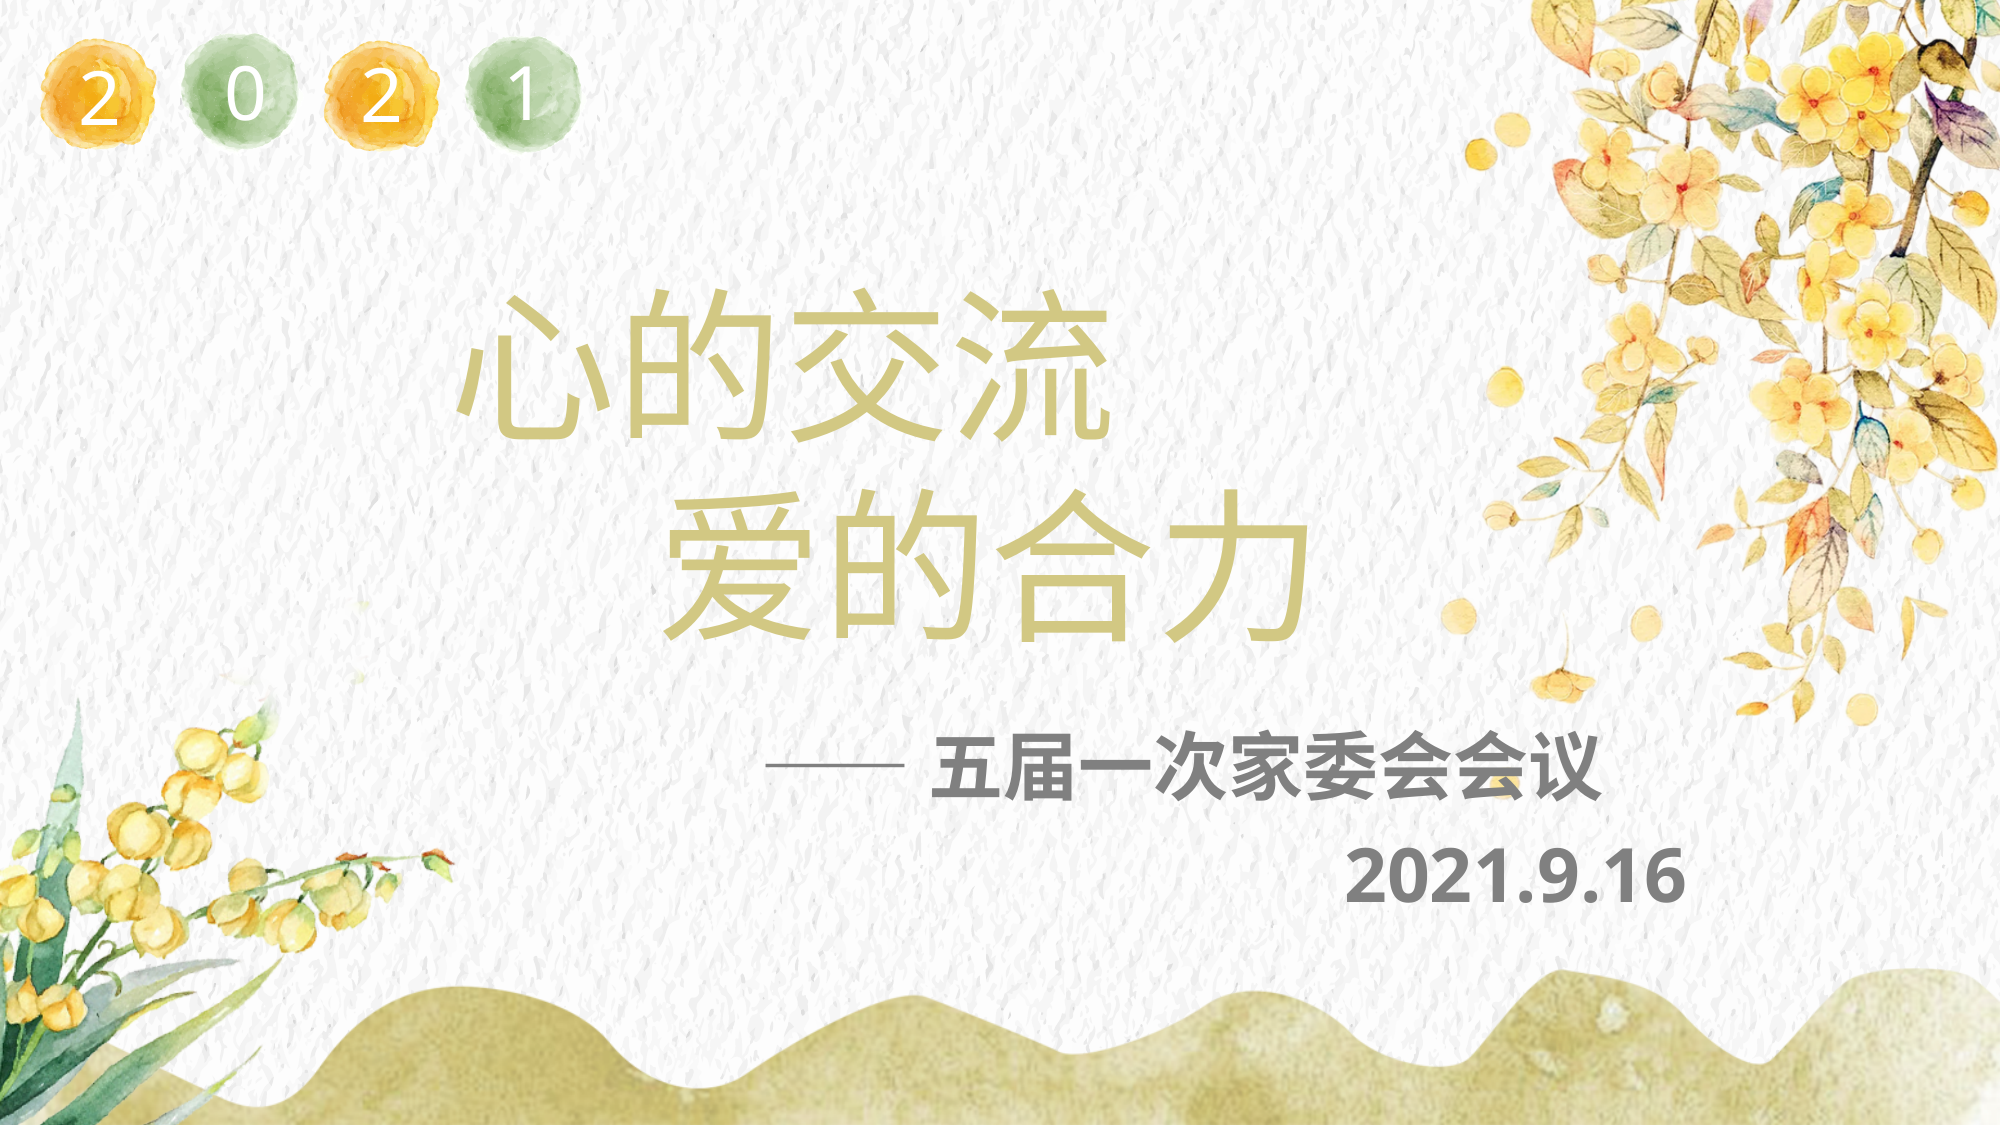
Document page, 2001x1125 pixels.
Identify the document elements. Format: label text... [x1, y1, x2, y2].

text_box 心的交流 爱的合力 [159, 255, 1407, 671]
picture [1437, 0, 2000, 803]
picture [0, 596, 2000, 1125]
text_box ——五届一次家委会会议 2021.9.16 [742, 701, 1689, 918]
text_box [40, 32, 587, 160]
